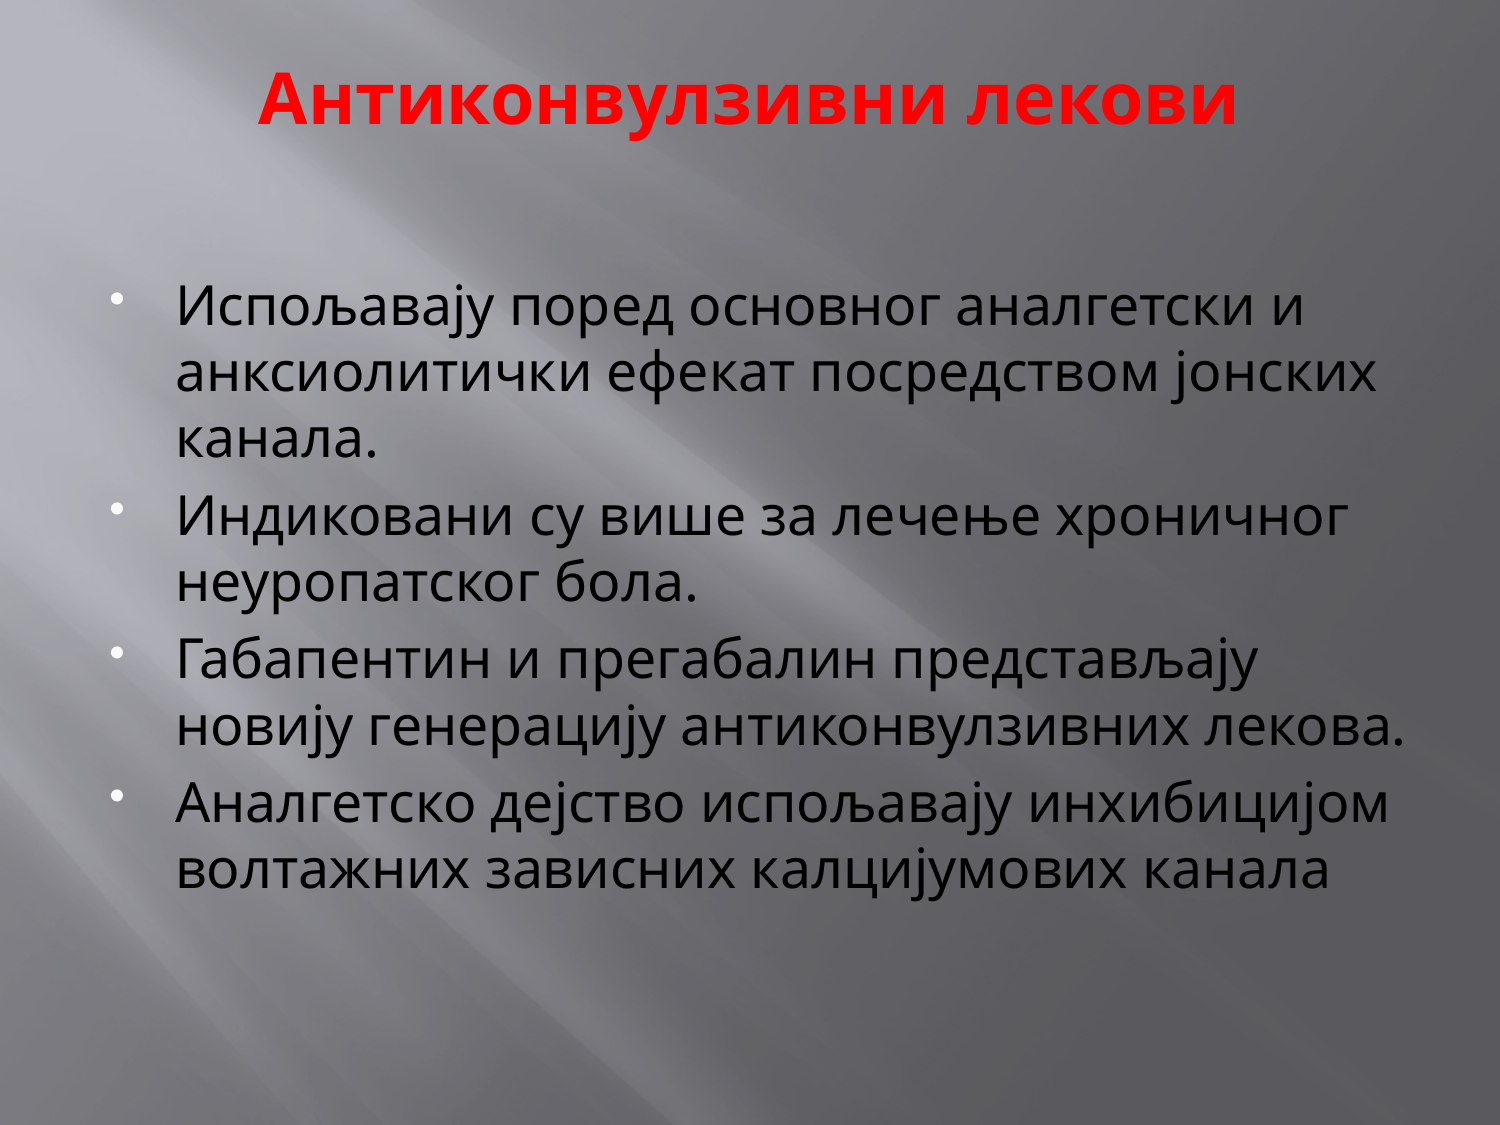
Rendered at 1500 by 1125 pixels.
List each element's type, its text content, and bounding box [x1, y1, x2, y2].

title Антиконвулзивни лекови [75, 45, 1425, 233]
list Испољавају поред основног аналгетски и анксиолитички ефекат посредством јонских канала. Индиковани су више за лечење хроничног неуропатског бола. Габапентин и прегабалин представљају новију генерацију антиконвулзивних лекова. Аналгетско дејство испољавају инхибицијом волтажних зависних калцијумових канала [75, 262, 1425, 1035]
